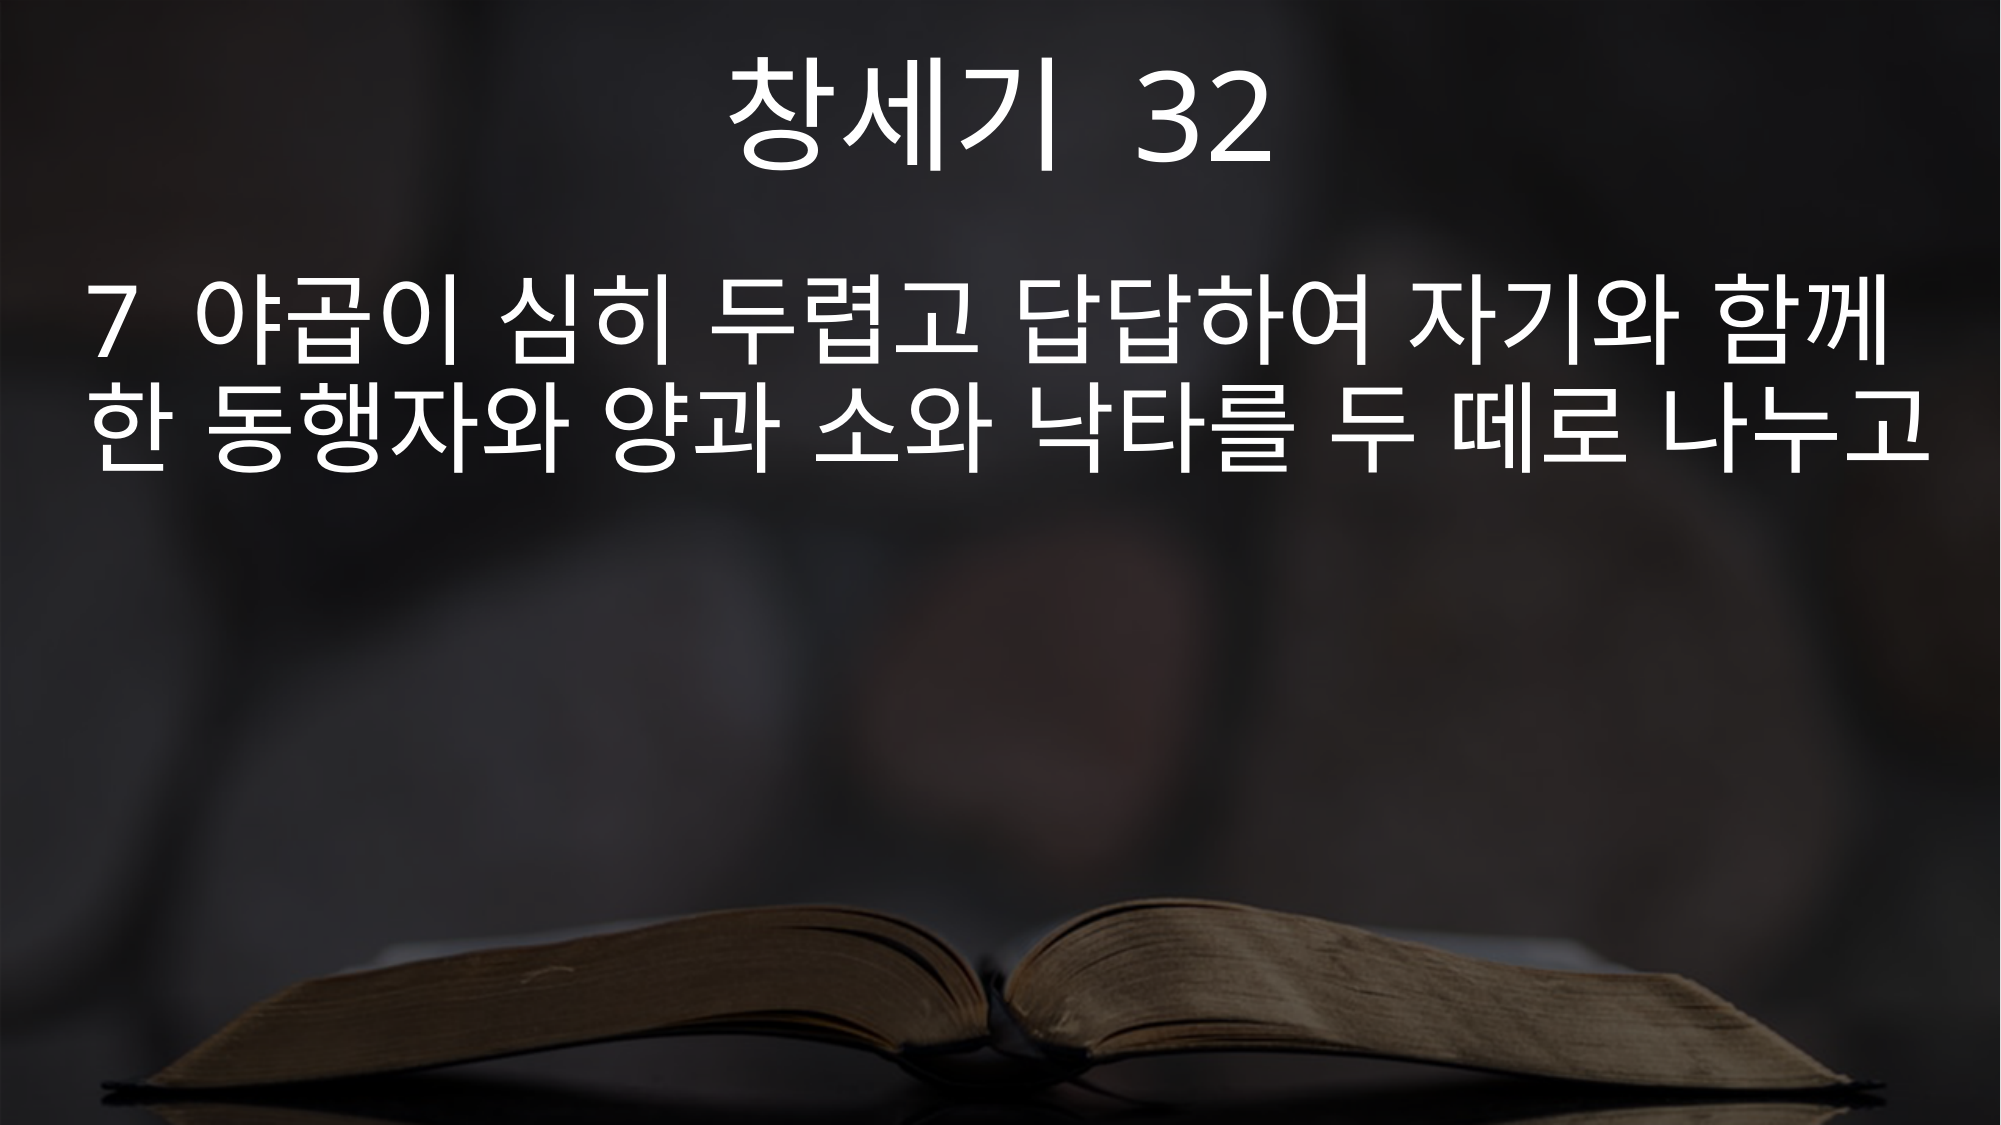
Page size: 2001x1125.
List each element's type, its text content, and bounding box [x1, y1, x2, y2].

list 7 야곱이 심히 두렵고 답답하여 자기와 함께 한 동행자와 양과 소와 낙타를 두 떼로 나누고 [69, 263, 1953, 423]
footer 창세기 32 [0, 32, 2000, 192]
picture [0, 0, 2001, 1125]
